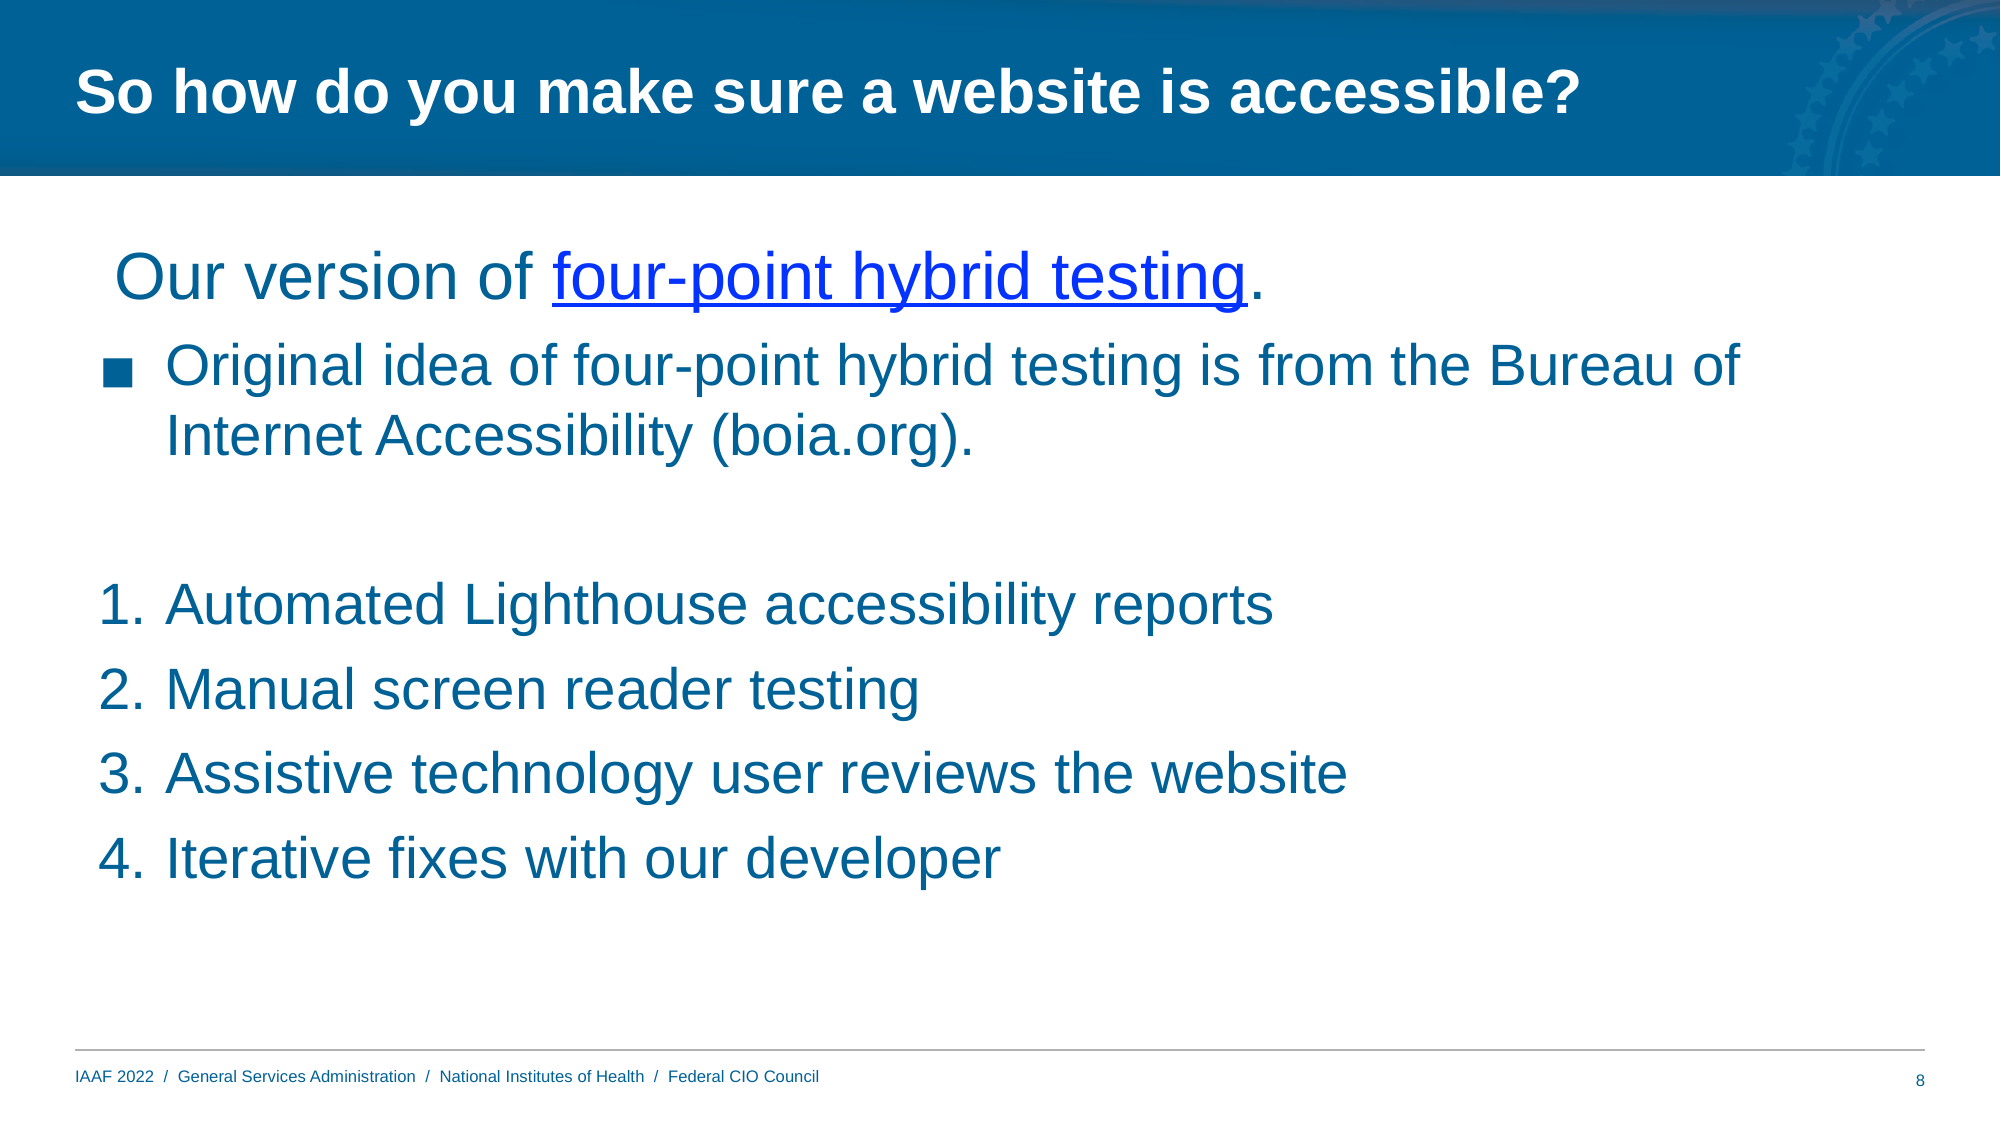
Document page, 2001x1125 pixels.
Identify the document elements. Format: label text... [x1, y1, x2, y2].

picture [0, 0, 2000, 176]
picture [0, 168, 666, 176]
slide_number 8 [1880, 1065, 1925, 1095]
title So how do you make sure a website is accessible? [75, 52, 1800, 128]
list Our version of four-point hybrid testing. Original idea of four-point hybrid testing is from the Bureau of Internet Accessibility (boia.org). Automated Lighthouse accessibility reports Manual screen reader testing Assistive technology user reviews the website Iterative fixes with our developer [75, 224, 1903, 1035]
